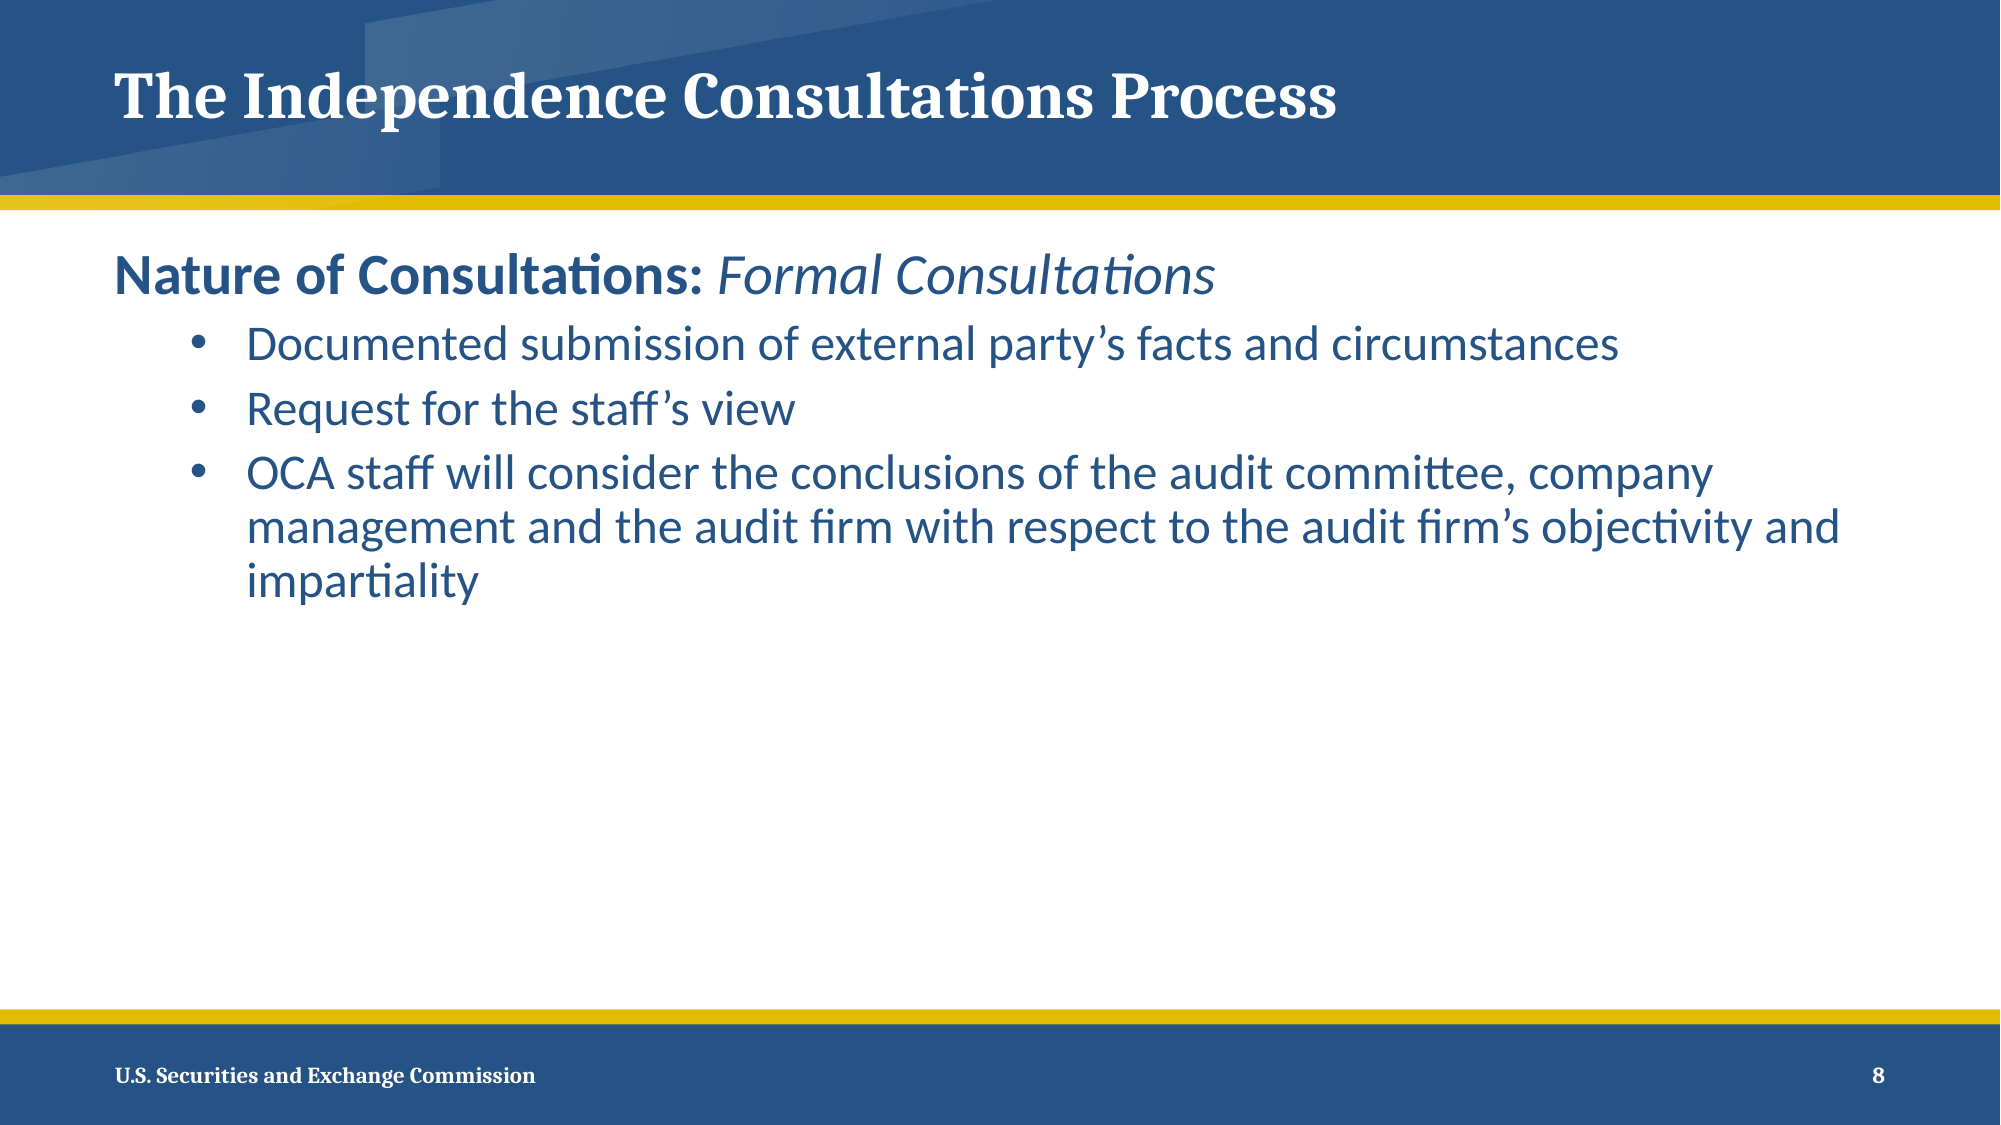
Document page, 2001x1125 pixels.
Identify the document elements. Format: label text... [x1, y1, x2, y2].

title The Independence Consultations Process [99, 32, 1900, 161]
slide_number 8 [1449, 1059, 1900, 1090]
list Nature of Consultations: Formal Consultations Documented submission of external party’s facts and circumstances Request for the staff’s view OCA staff will consider the conclusions of the audit committee, company management and the audit firm with respect to the audit firm’s objectivity and impartiality [99, 236, 1900, 980]
